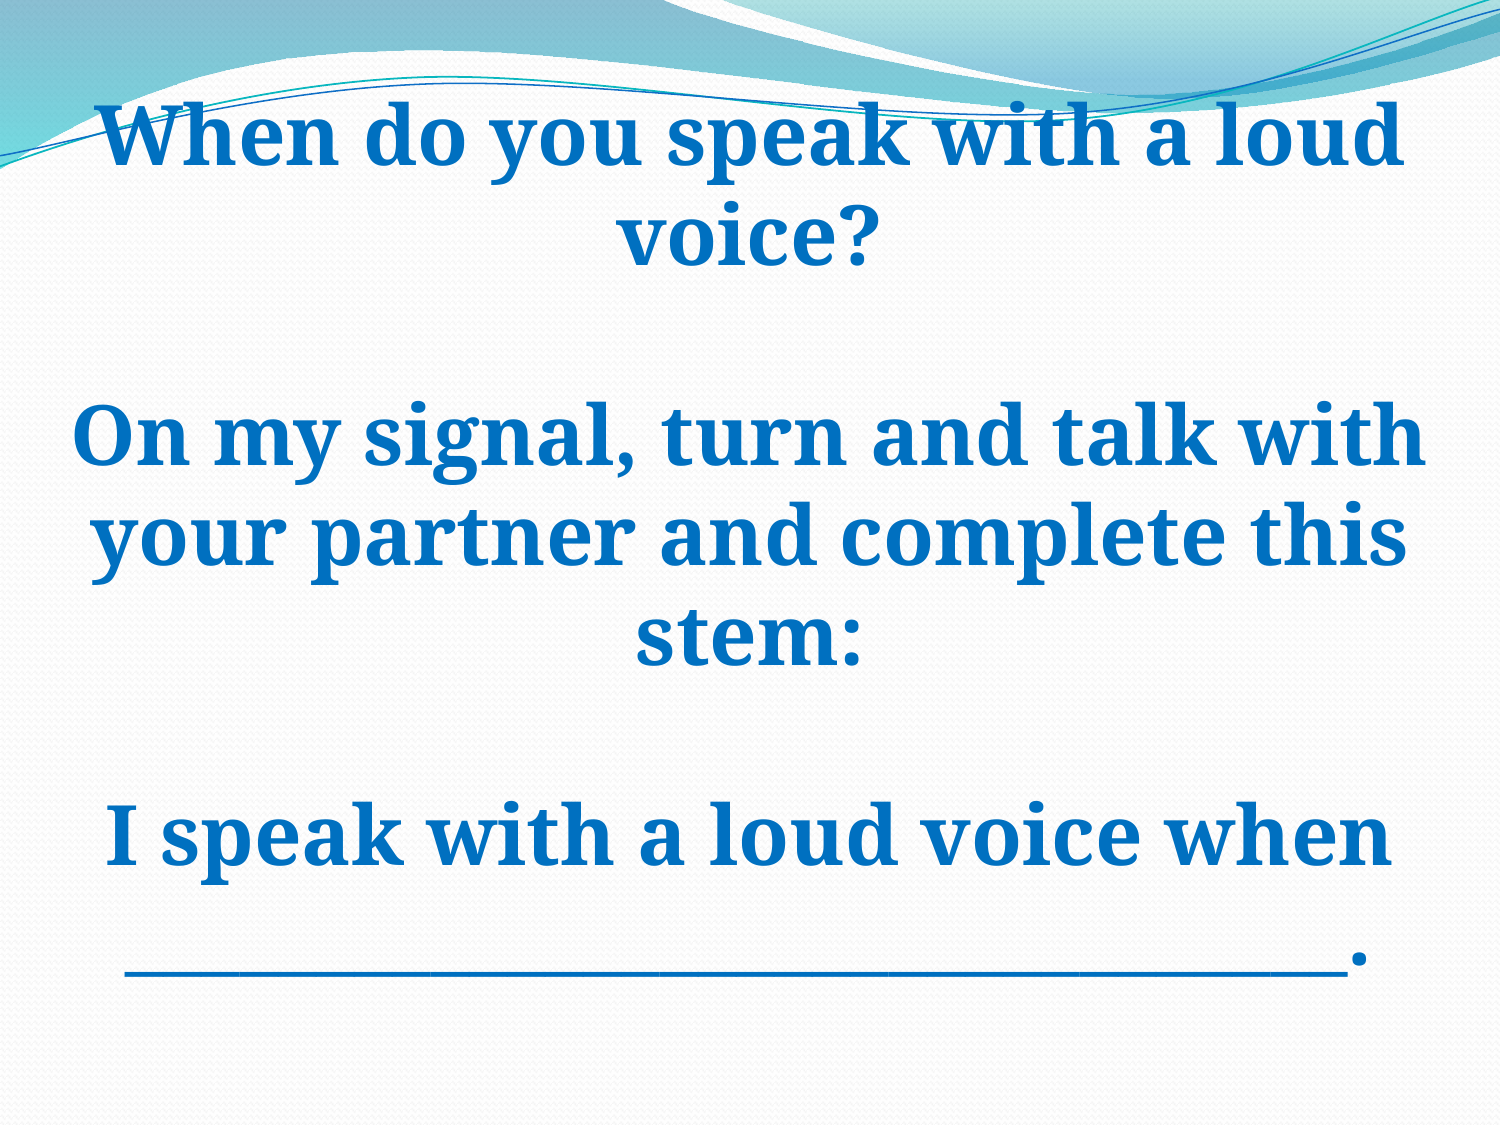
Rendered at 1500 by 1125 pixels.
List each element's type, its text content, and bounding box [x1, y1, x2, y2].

text_box When do you speak with a loud voice? On my signal, turn and talk with your partner and complete this stem: I speak with a loud voice when ________________________________. [0, 75, 1500, 990]
